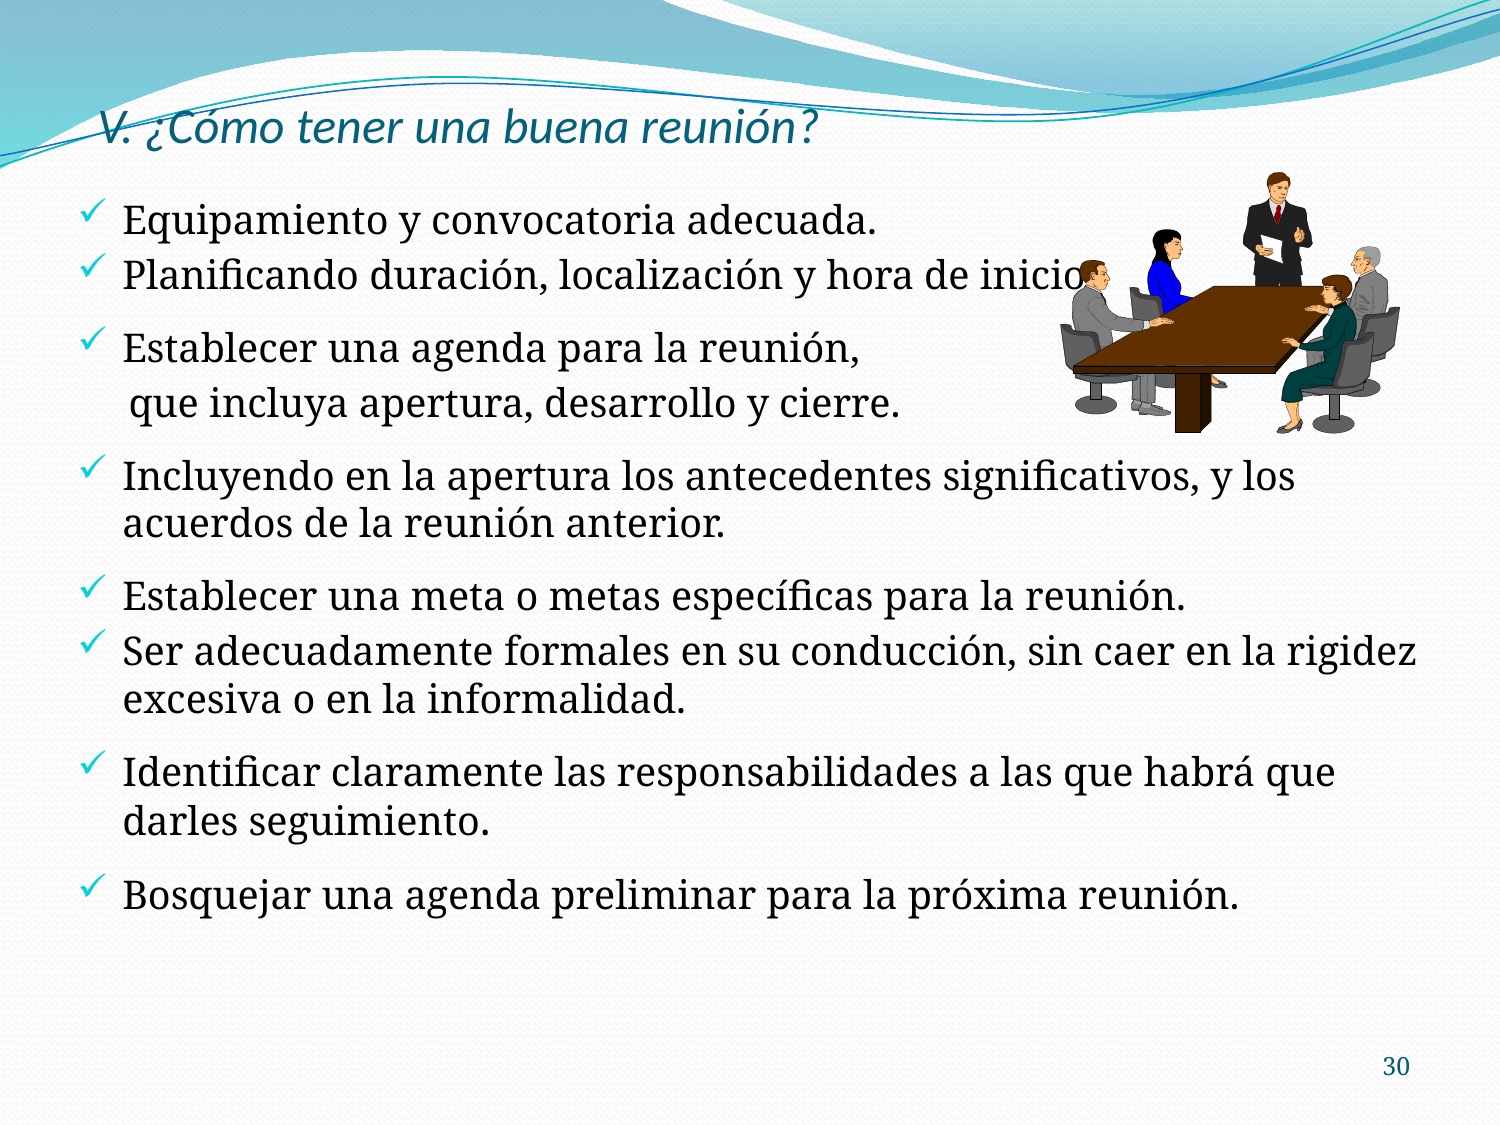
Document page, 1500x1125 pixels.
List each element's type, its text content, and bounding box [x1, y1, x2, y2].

list Equipamiento y convocatoria adecuada. Planificando duración, localización y hora de inicio. Establecer una agenda para la reunión, que incluya apertura, desarrollo y cierre. Incluyendo en la apertura los antecedentes significativos, y los acuerdos de la reunión anterior. Establecer una meta o metas específicas para la reunión. Ser adecuadamente formales en su conducción, sin caer en la rigidez excesiva o en la informalidad. Identificar claramente las responsabilidades a las que habrá que darles seguimiento. Bosquejar una agenda preliminar para la próxima reunión. [62, 187, 1451, 1038]
title V. ¿Cómo tener una buena reunión? [82, 70, 1426, 162]
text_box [1059, 171, 1401, 434]
slide_number 30 [1050, 1042, 1426, 1103]
